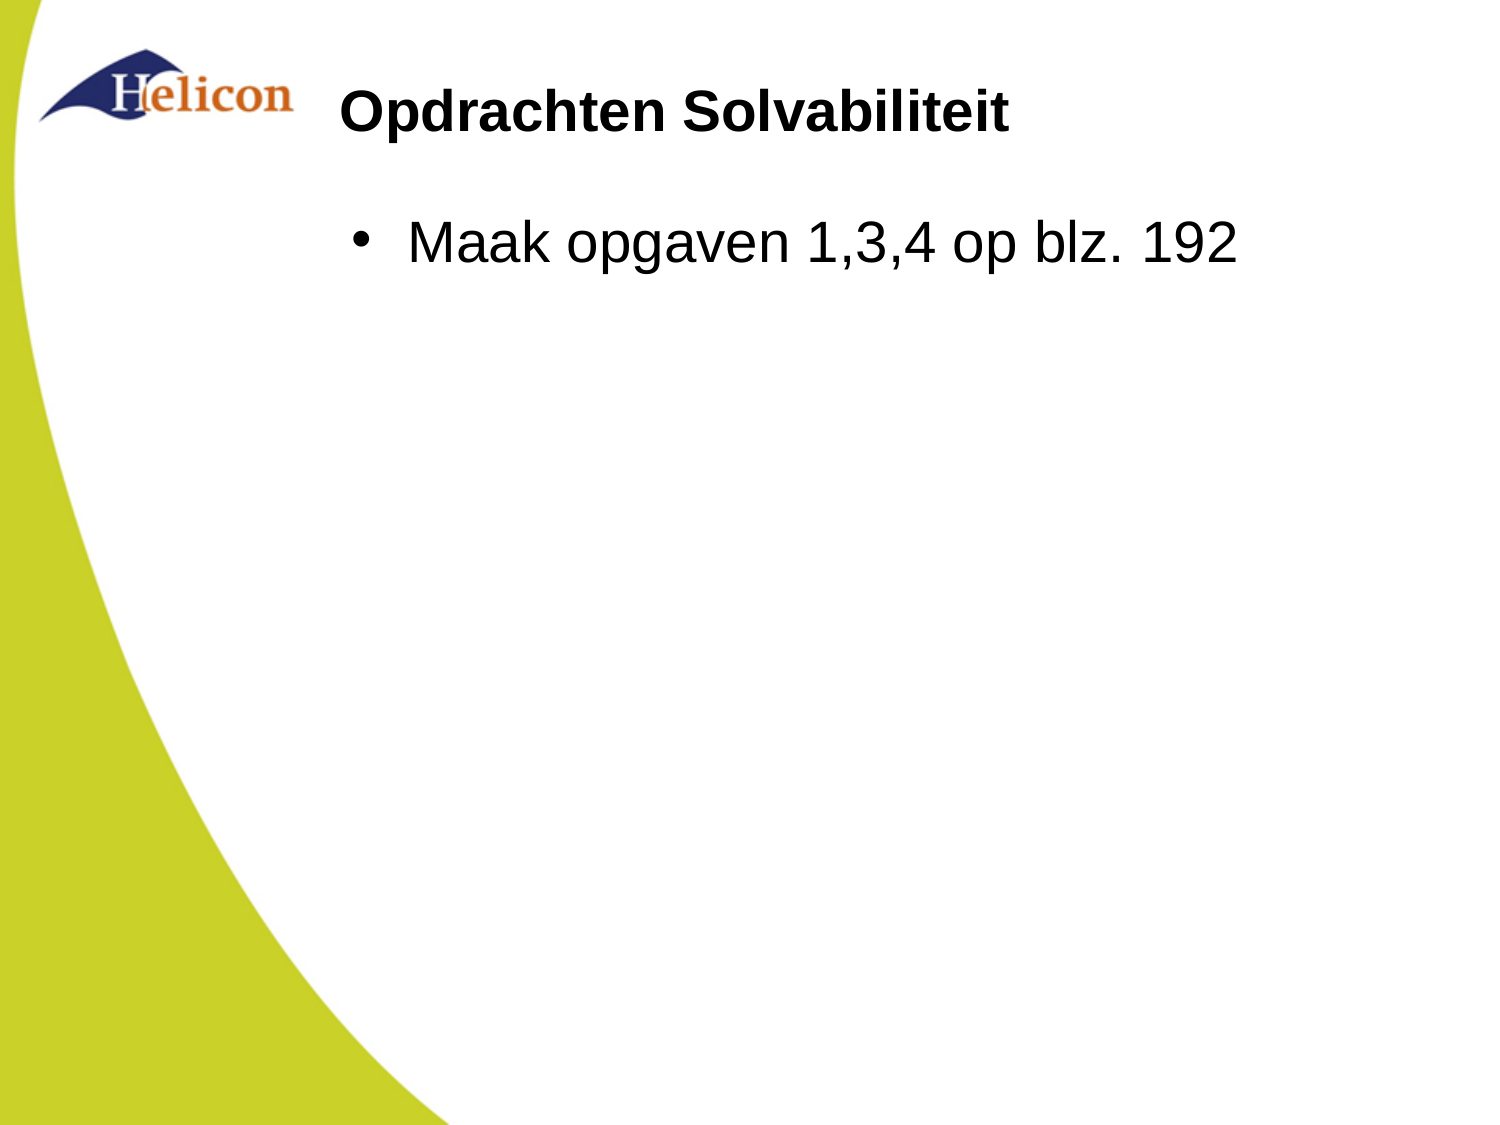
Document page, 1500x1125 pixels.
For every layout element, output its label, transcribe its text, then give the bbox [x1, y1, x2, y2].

picture [0, 0, 1500, 1125]
title Opdrachten Solvabiliteit [324, 54, 1415, 161]
list Maak opgaven 1,3,4 op blz. 192 [336, 196, 1425, 1005]
